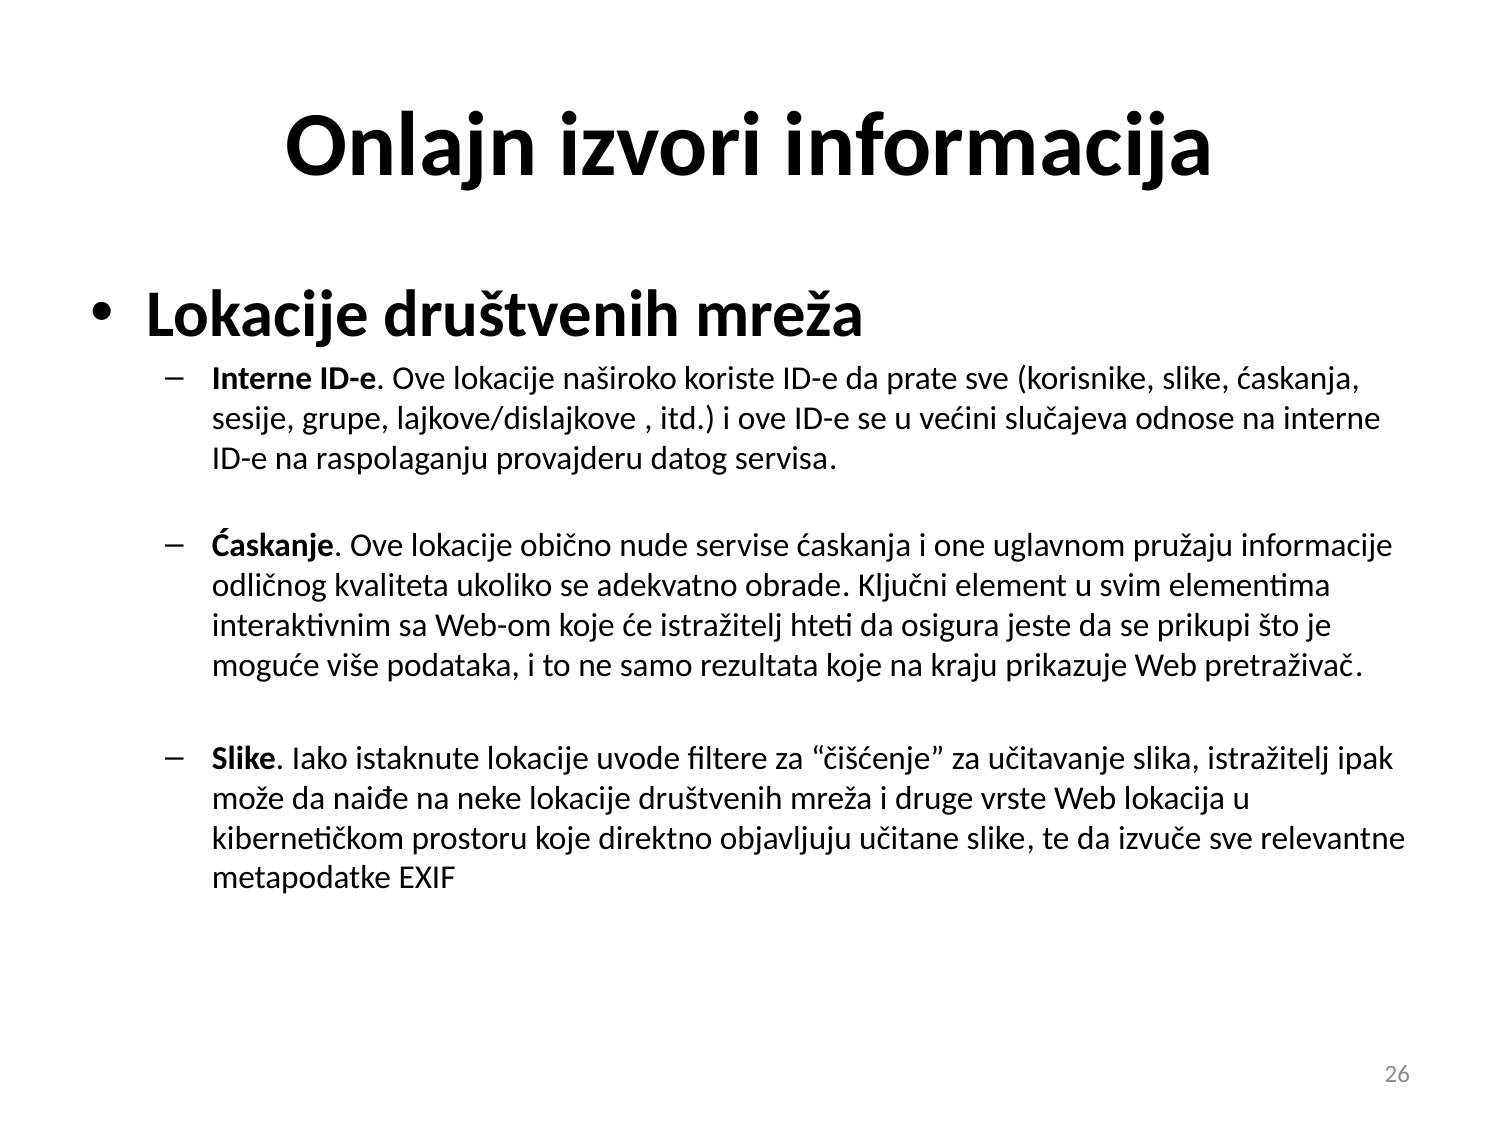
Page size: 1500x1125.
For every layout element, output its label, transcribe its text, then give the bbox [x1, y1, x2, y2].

slide_number 26 [1074, 1042, 1425, 1103]
list Lokacije društvenih mreža Interne ID-e. Ove lokacije naširoko koriste ID-e da prate sve (korisnike, slike, ćaskanja, sesije, grupe, lajkove/dislajkove , itd.) i ove ID-e se u većini slučajeva odnose na interne ID-e na raspolaganju provajderu datog servisa. Ćaskanje. Ove lokacije obično nude servise ćaskanja i one uglavnom pružaju informacije odličnog kvaliteta ukoliko se adekvatno obrade. Ključni element u svim elementima interaktivnim sa Web-om koje će istražitelj hteti da osigura jeste da se prikupi što je moguće više podataka, i to ne samo rezultata koje na kraju prikazuje Web pretraživač. Slike. Iako istaknute lokacije uvode filtere za “čišćenje” za učitavanje slika, istražitelj ipak može da naiđe na neke lokacije društvenih mreža i druge vrste Web lokacija u kibernetičkom prostoru koje direktno objavljuju učitane slike, te da izvuče sve relevantne metapodatke EXIF [74, 262, 1426, 1006]
title Onlajn izvori informacija [74, 44, 1426, 233]
